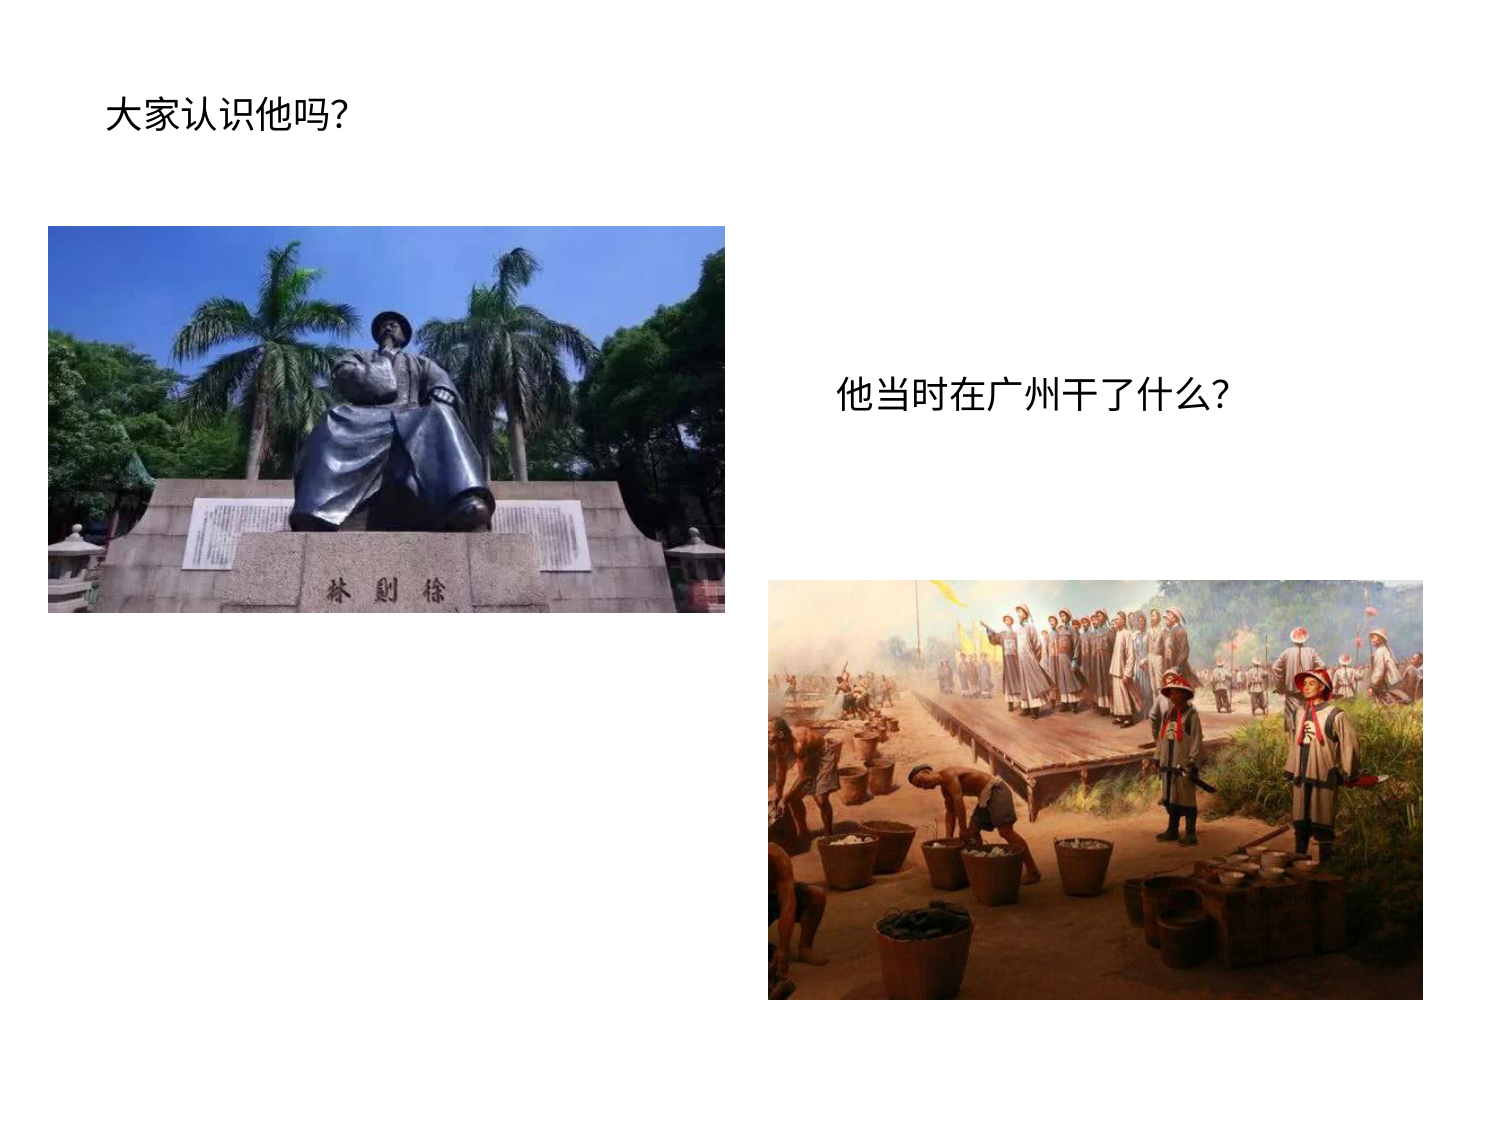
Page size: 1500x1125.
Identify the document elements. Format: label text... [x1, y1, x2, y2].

picture [768, 580, 1423, 1001]
text_box 大家认识他吗？ [91, 83, 673, 144]
picture [48, 226, 725, 613]
text_box 他当时在广州干了什么？ [821, 363, 1404, 424]
